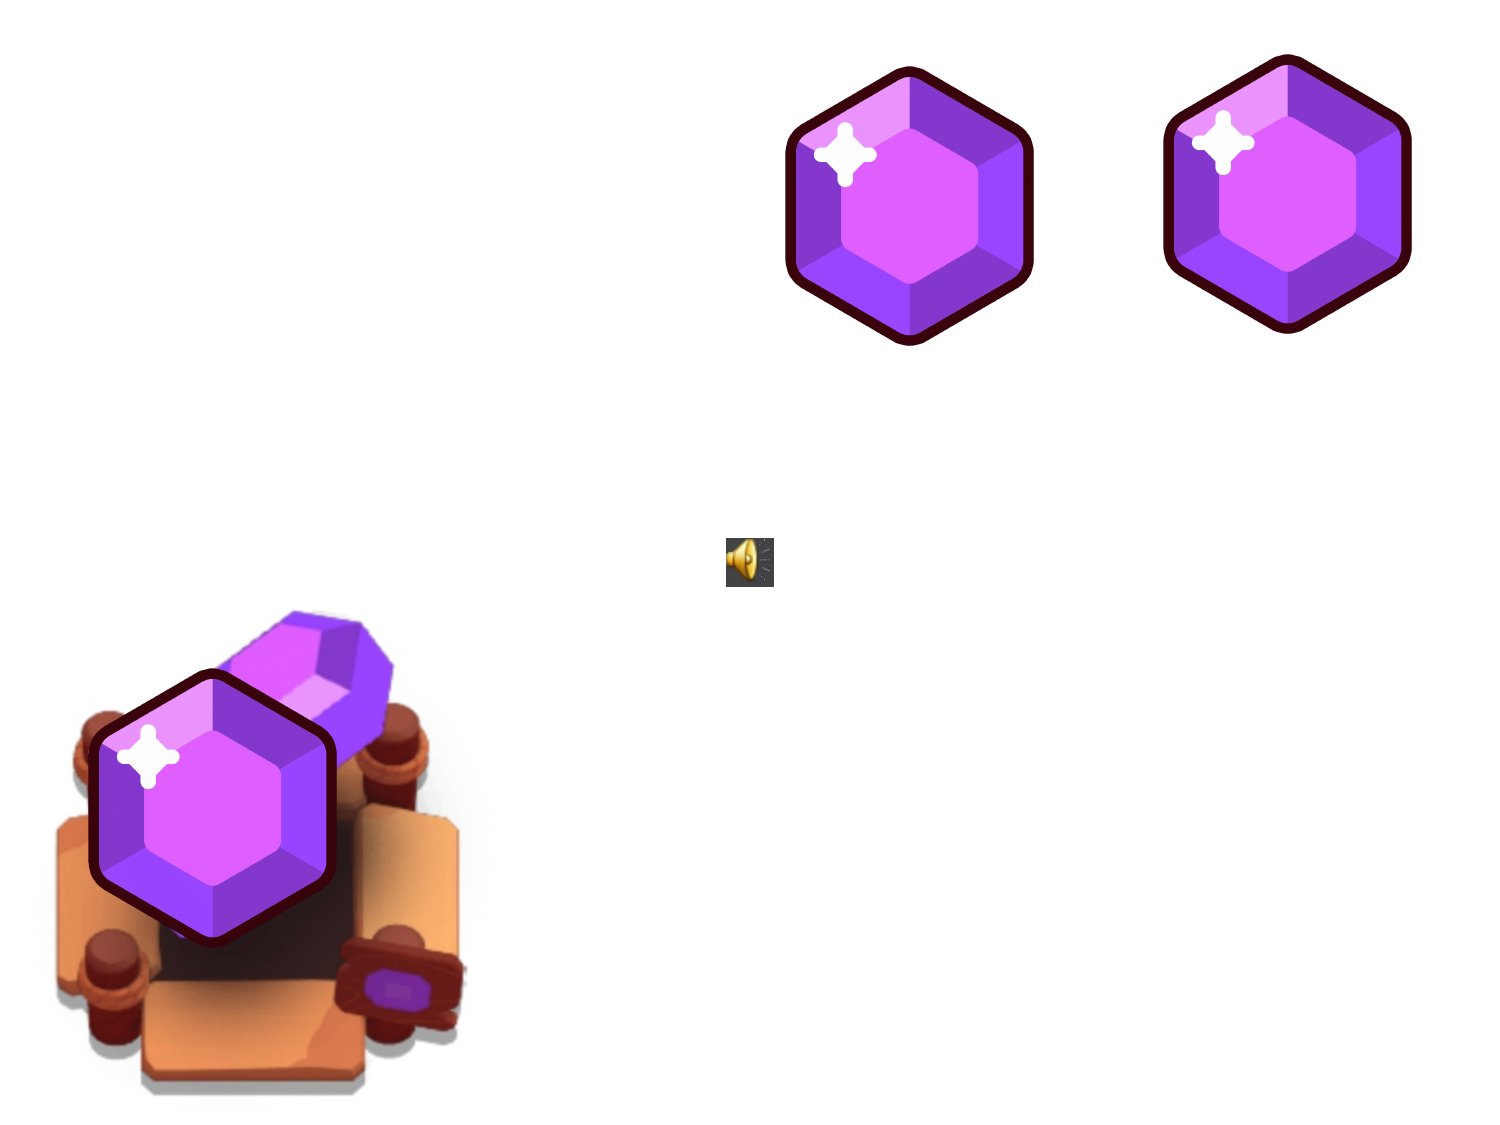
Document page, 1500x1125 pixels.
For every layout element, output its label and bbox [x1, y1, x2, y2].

picture [0, 609, 591, 1125]
picture [1163, 54, 1412, 334]
picture [724, 537, 776, 588]
picture [785, 66, 1034, 346]
